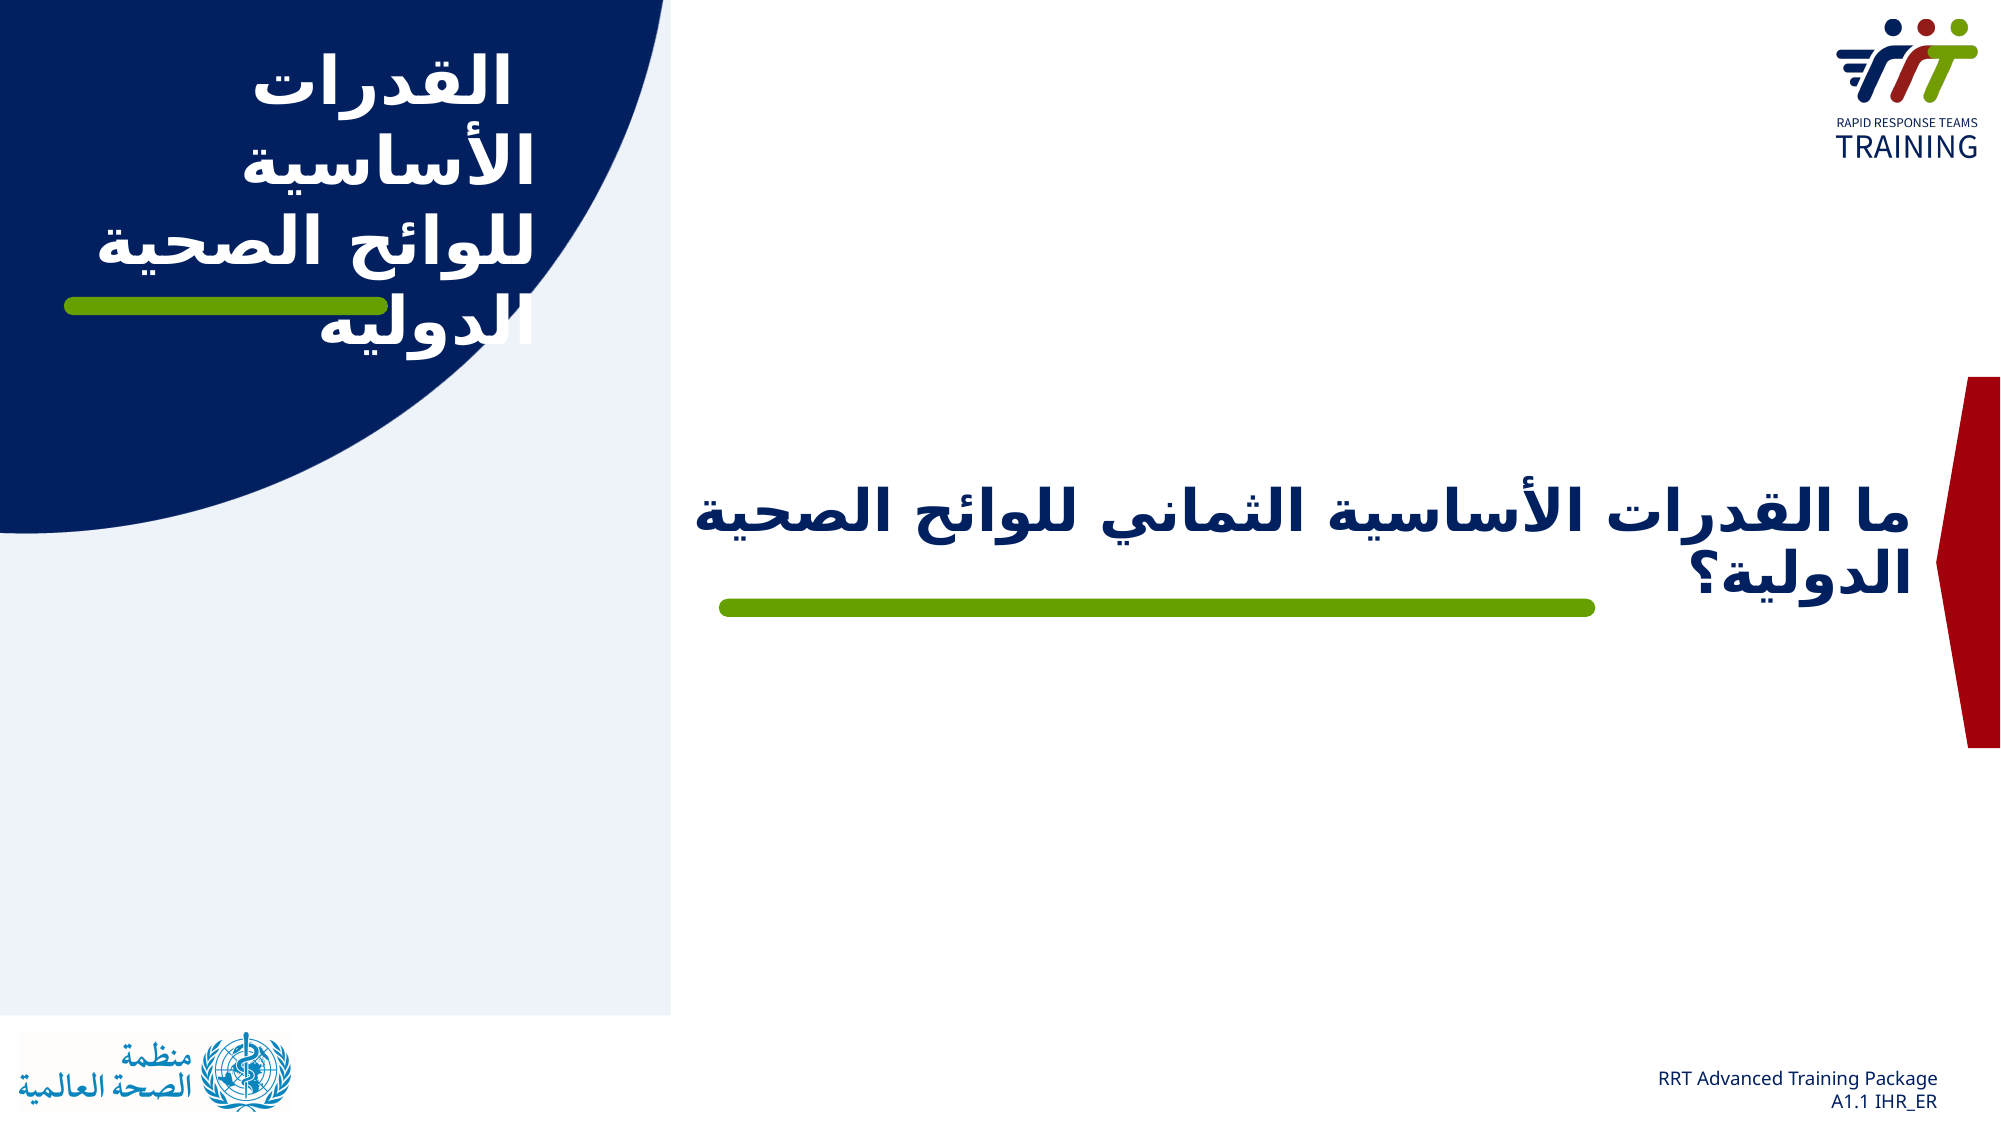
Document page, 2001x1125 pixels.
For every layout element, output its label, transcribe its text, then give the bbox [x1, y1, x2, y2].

text_box [63, 296, 388, 316]
picture [19, 1032, 291, 1112]
picture [248, 1047, 254, 1056]
text_box [718, 598, 1596, 617]
title [546, 42, 623, 361]
text_box القدرات الأساسية للوائح الصحية الدولية [44, 30, 546, 365]
picture [1835, 19, 1978, 167]
list ما القدرات الأساسية الثماني للوائح الصحية الدولية؟ [685, 158, 1922, 930]
picture [0, 0, 670, 538]
